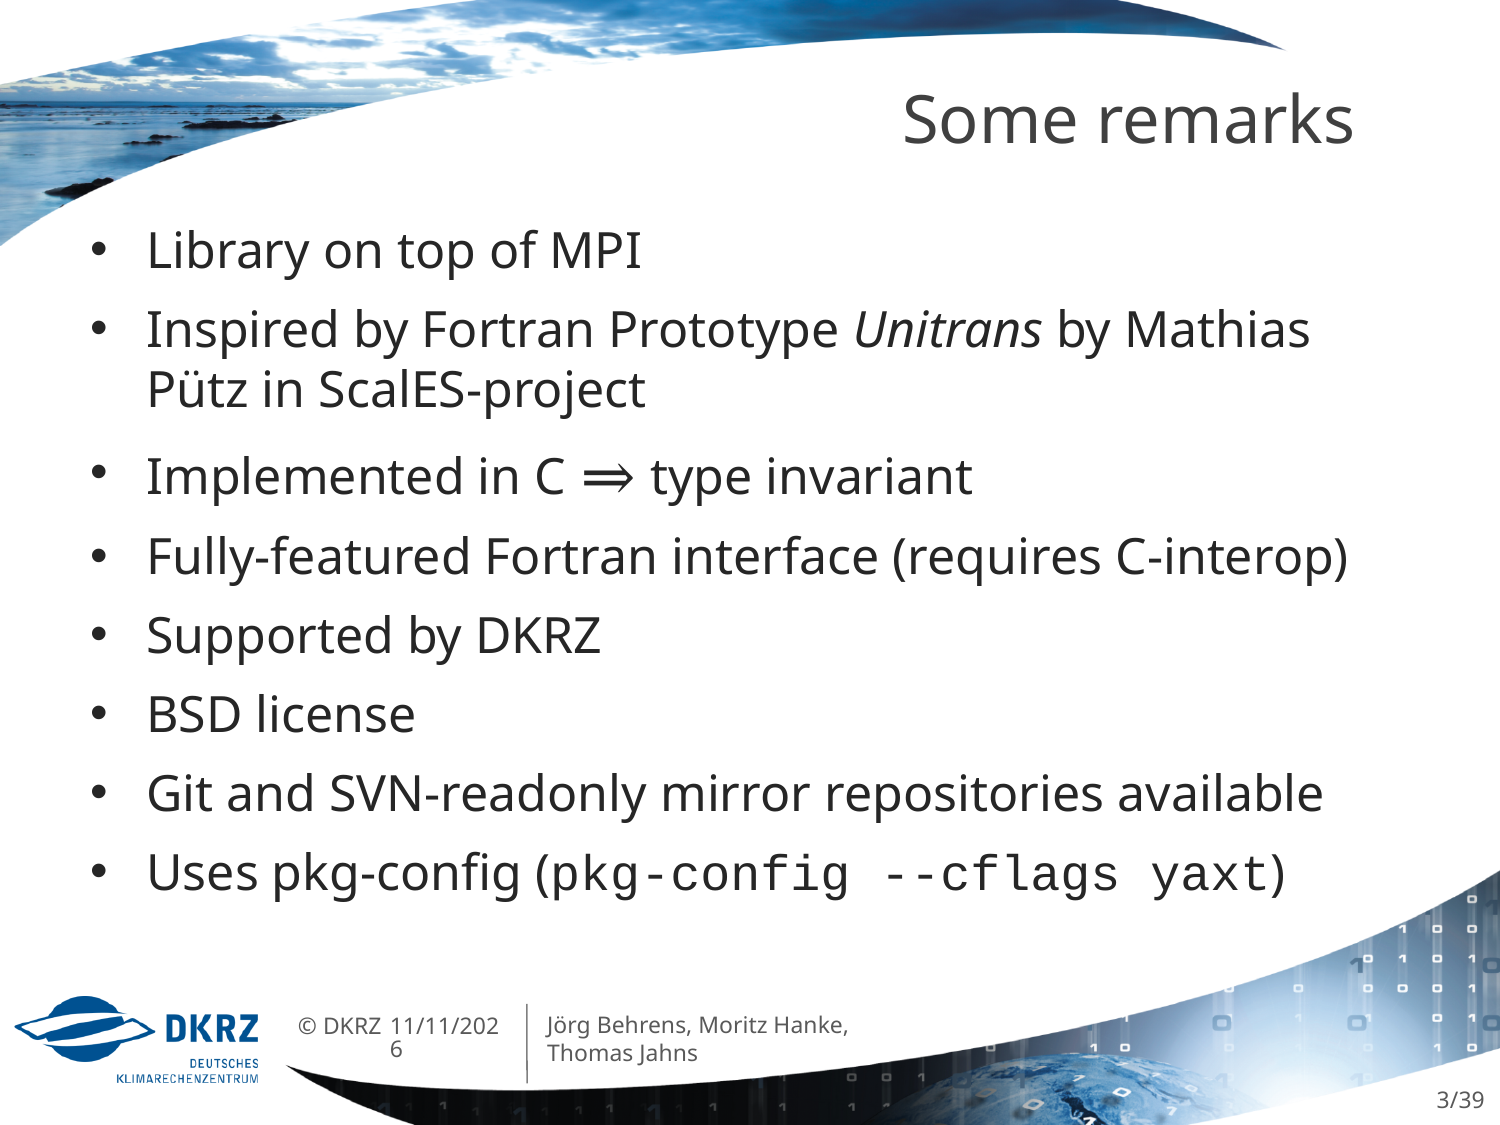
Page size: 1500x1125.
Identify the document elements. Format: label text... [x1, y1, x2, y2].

picture [14, 996, 258, 1083]
picture [285, 867, 1500, 1125]
footer Jörg Behrens, Moritz Hanke, Thomas Jahns [532, 1003, 884, 1082]
slide_number 3 [1333, 1078, 1465, 1125]
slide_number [375, 1004, 528, 1052]
title Some remarks [480, 70, 1372, 165]
list Library on top of MPI Inspired by Fortran Prototype Unitrans by Mathias Pütz in ScalES-project Implemented in C ⇒ type invariant Fully-featured Fortran interface (requires C-interop) Supported by DKRZ BSD license Git and SVN-readonly mirror repositories available Uses pkg-config (pkg-config --cflags yaxt) [74, 210, 1426, 985]
picture [0, 0, 1288, 246]
